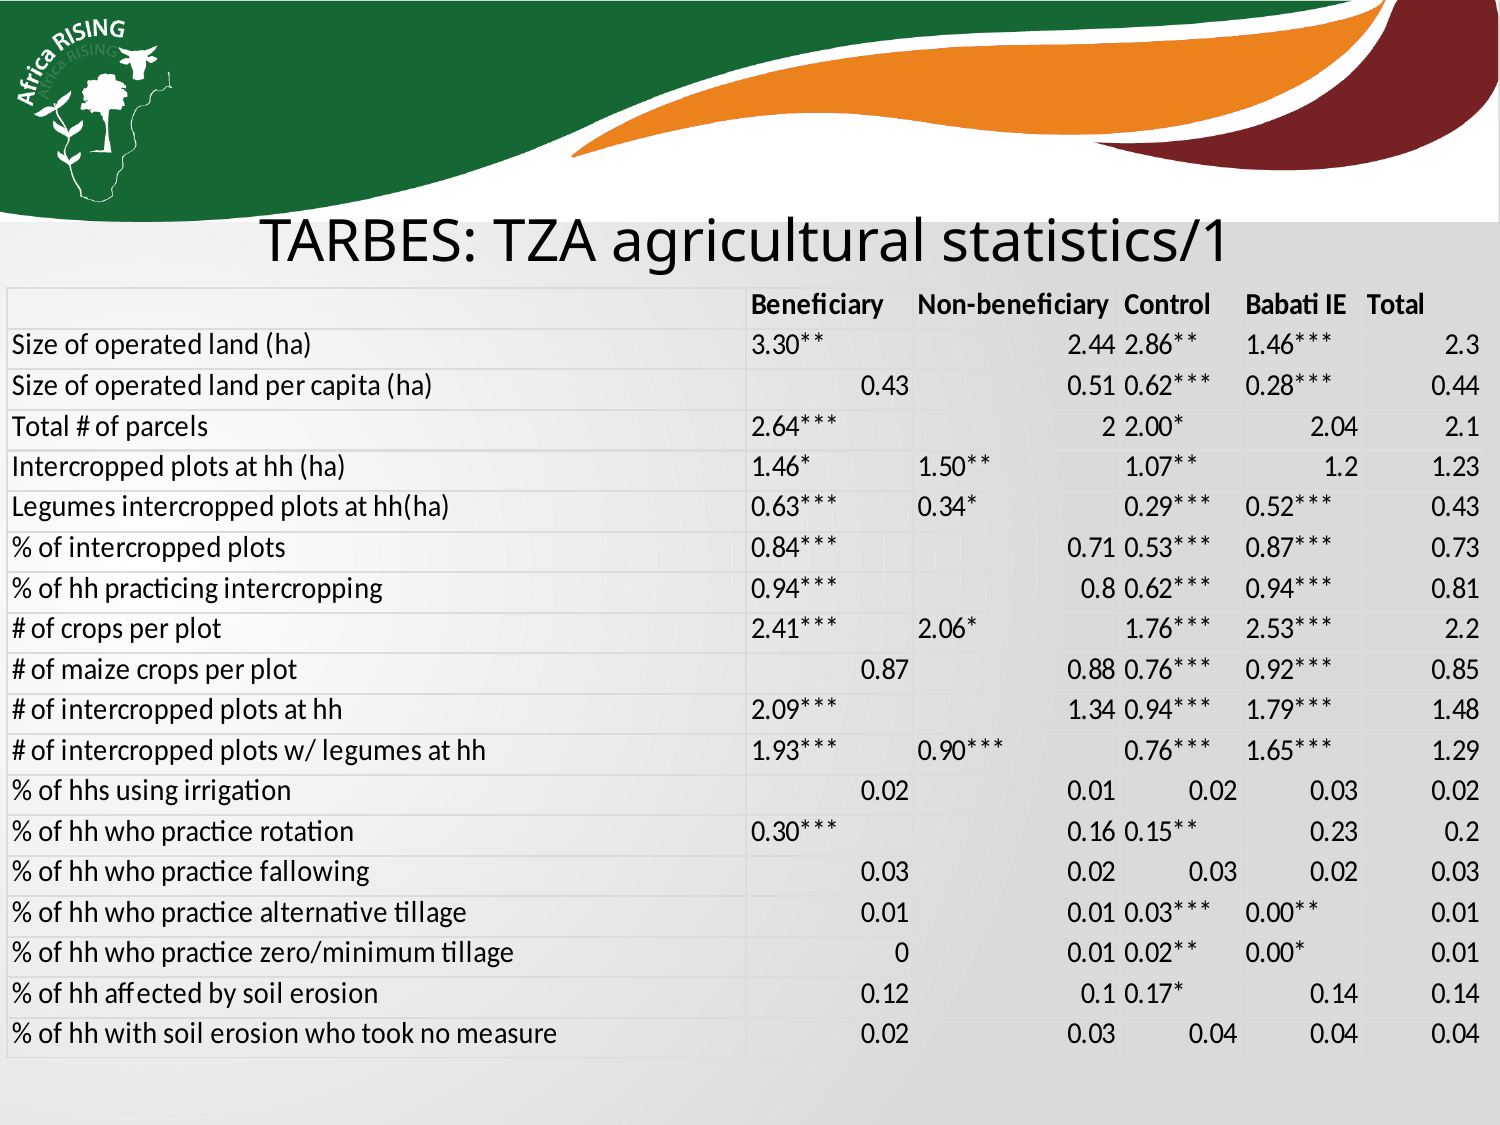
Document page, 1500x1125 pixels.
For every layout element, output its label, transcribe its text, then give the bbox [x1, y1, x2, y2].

picture [5, 286, 1485, 1061]
list TARBES: TZA agricultural statistics/1 [99, 196, 1375, 280]
picture [0, 0, 1499, 222]
